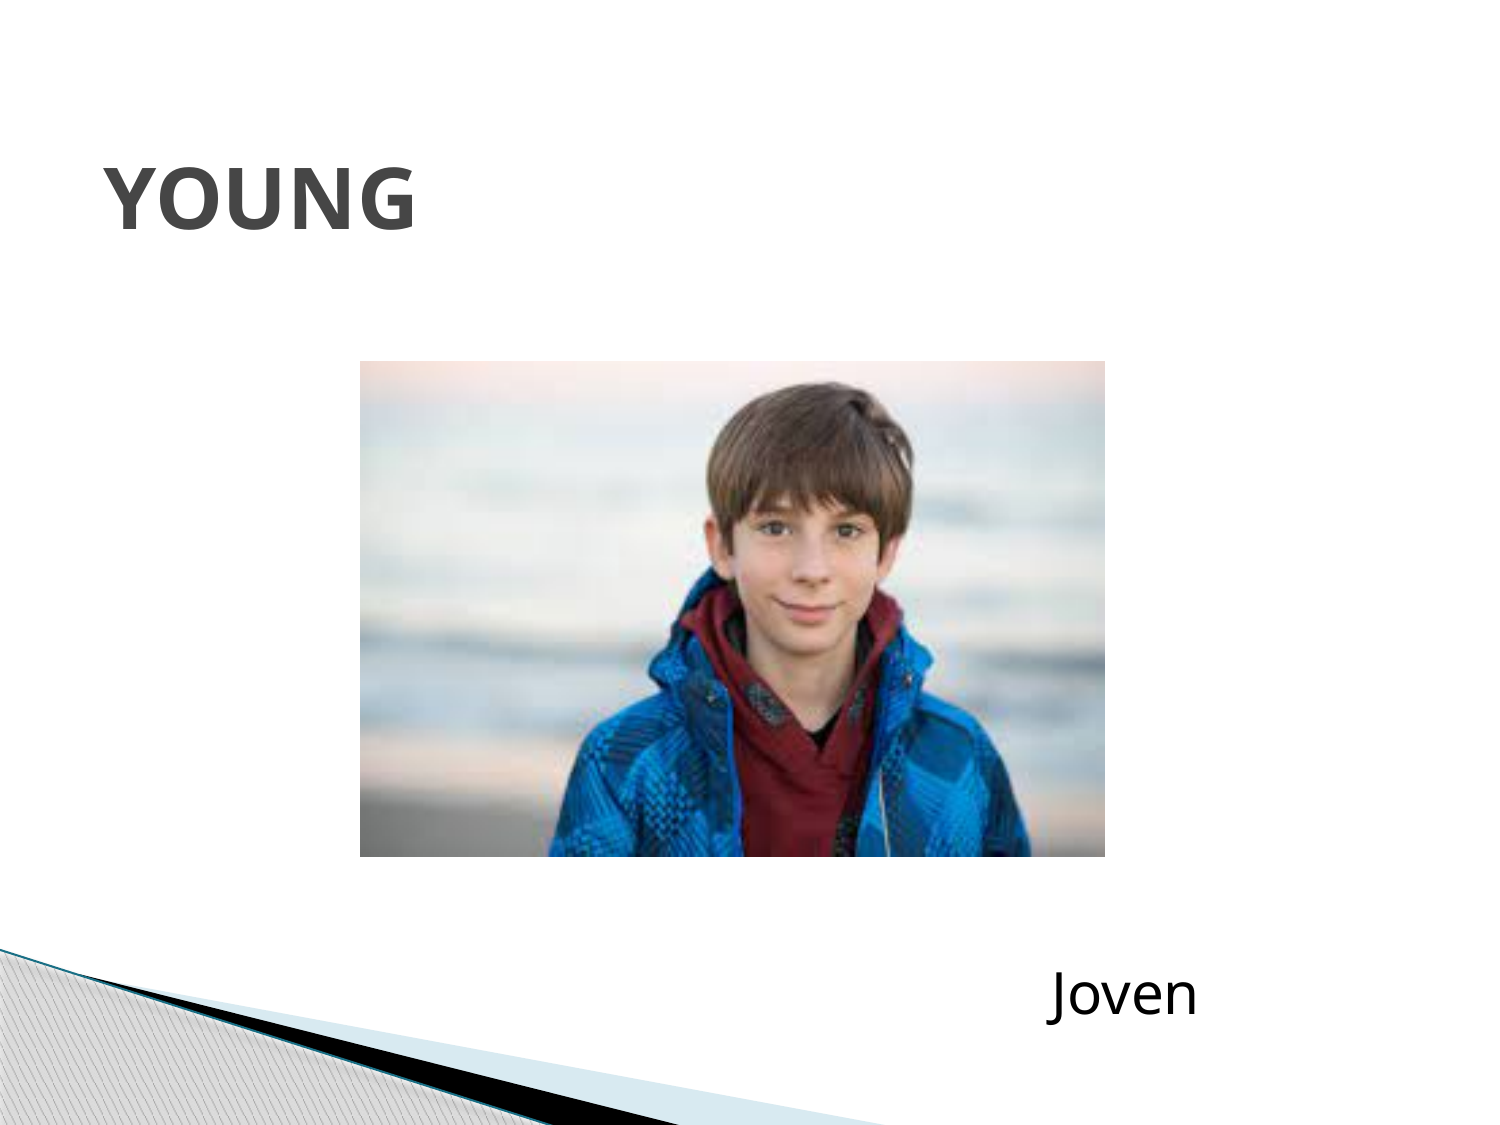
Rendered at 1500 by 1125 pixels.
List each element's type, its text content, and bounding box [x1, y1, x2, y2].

title YOUNG [88, 101, 1439, 290]
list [359, 361, 1105, 858]
text_box Joven [1036, 948, 1215, 1034]
